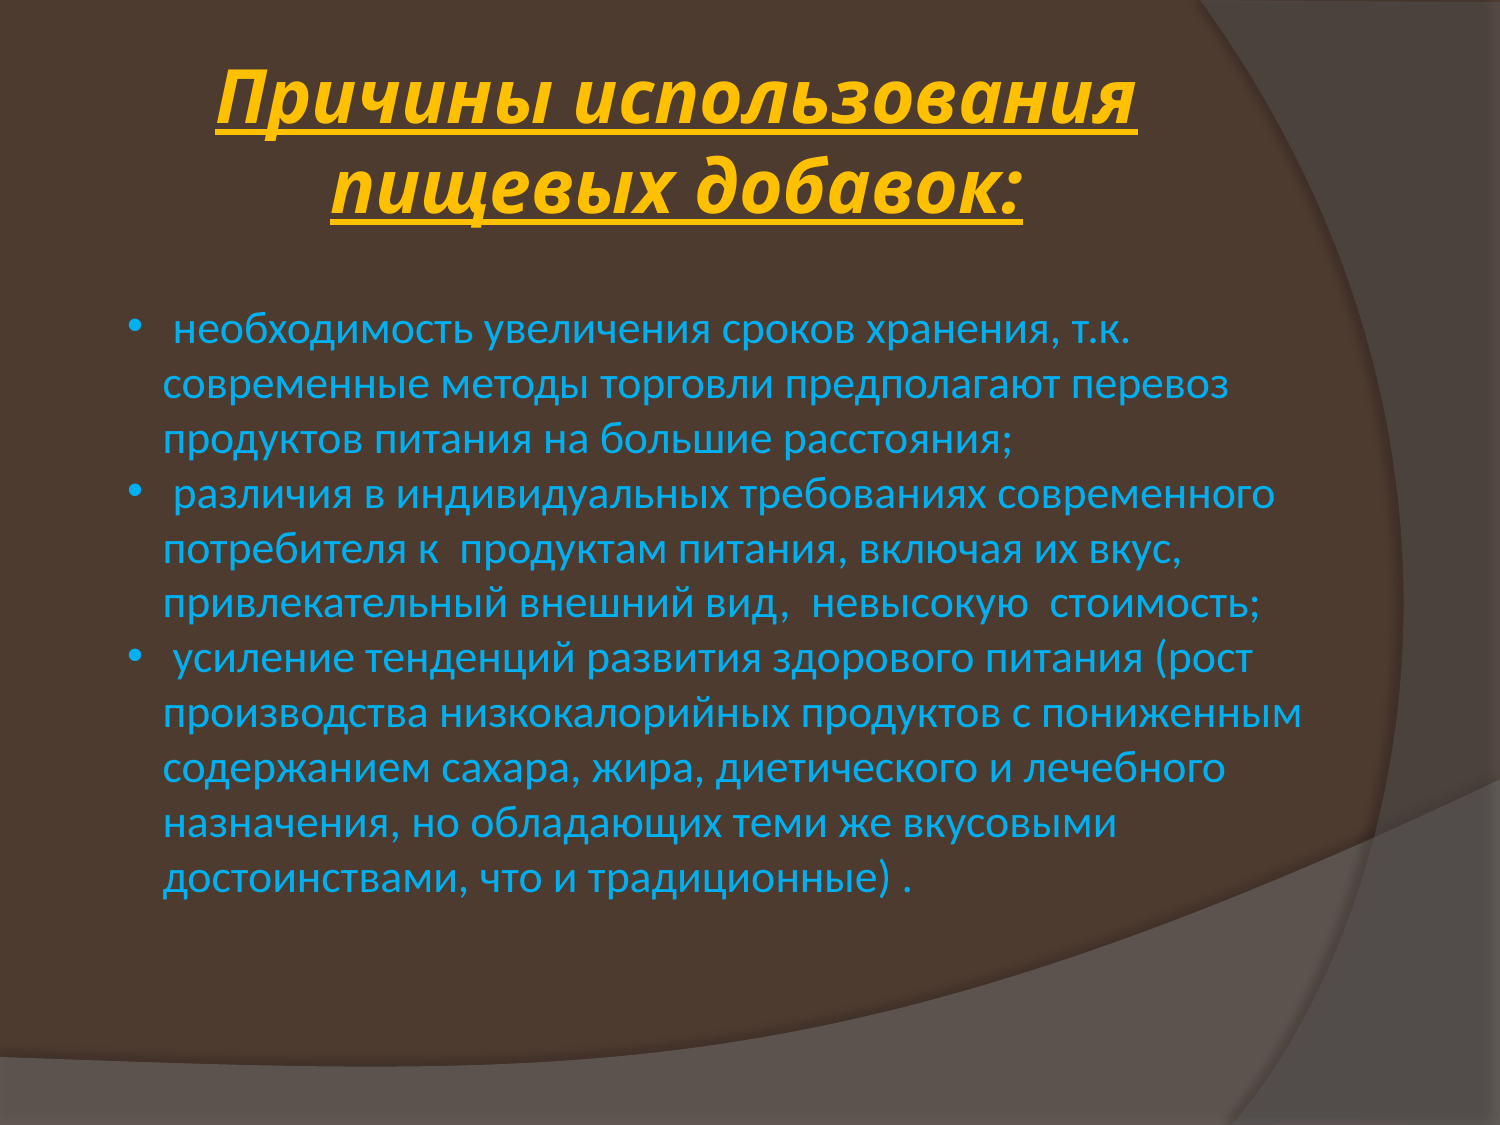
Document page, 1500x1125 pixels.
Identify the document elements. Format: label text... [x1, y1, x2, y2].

text_box необходимость увеличения сроков хранения, т.к. современные методы торговли предполагают перевоз продуктов питания на большие расстояния; различия в индивидуальных требованиях современного потребителя к продуктам питания, включая их вкус, привлекательный внешний вид, невысокую стоимость; усиление тенденций развития здорового питания (рост производства низкокалорийных продуктов с пониженным содержанием сахара, жира, диетического и лечебного назначения, но обладающих теми же вкусовыми достоинствами, что и традиционные) . [112, 289, 1341, 910]
title Причины использования пищевых добавок: [52, 44, 1301, 233]
